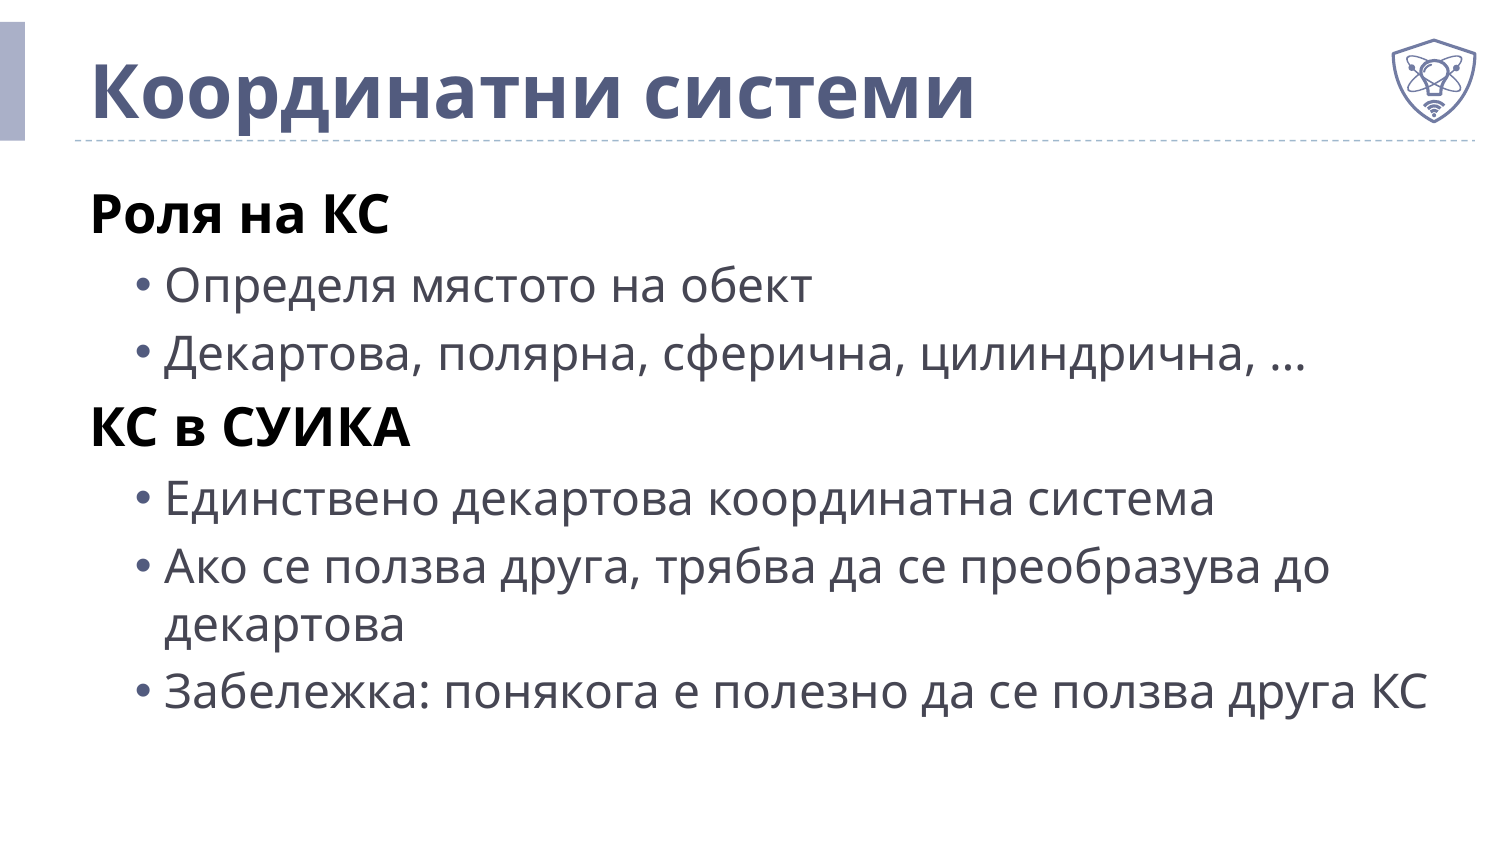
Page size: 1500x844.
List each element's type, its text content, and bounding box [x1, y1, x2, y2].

list Роля на КС Определя мястото на обект Декартова, полярна, сферична, цилиндрична, … КС в СУИКА Единствено декартова координатна система Ако се ползва друга, трябва да се преобразува до декартова Забележка: понякога е полезно да се ползва друга КС [75, 171, 1475, 835]
title Координатни системи [75, 18, 1475, 141]
